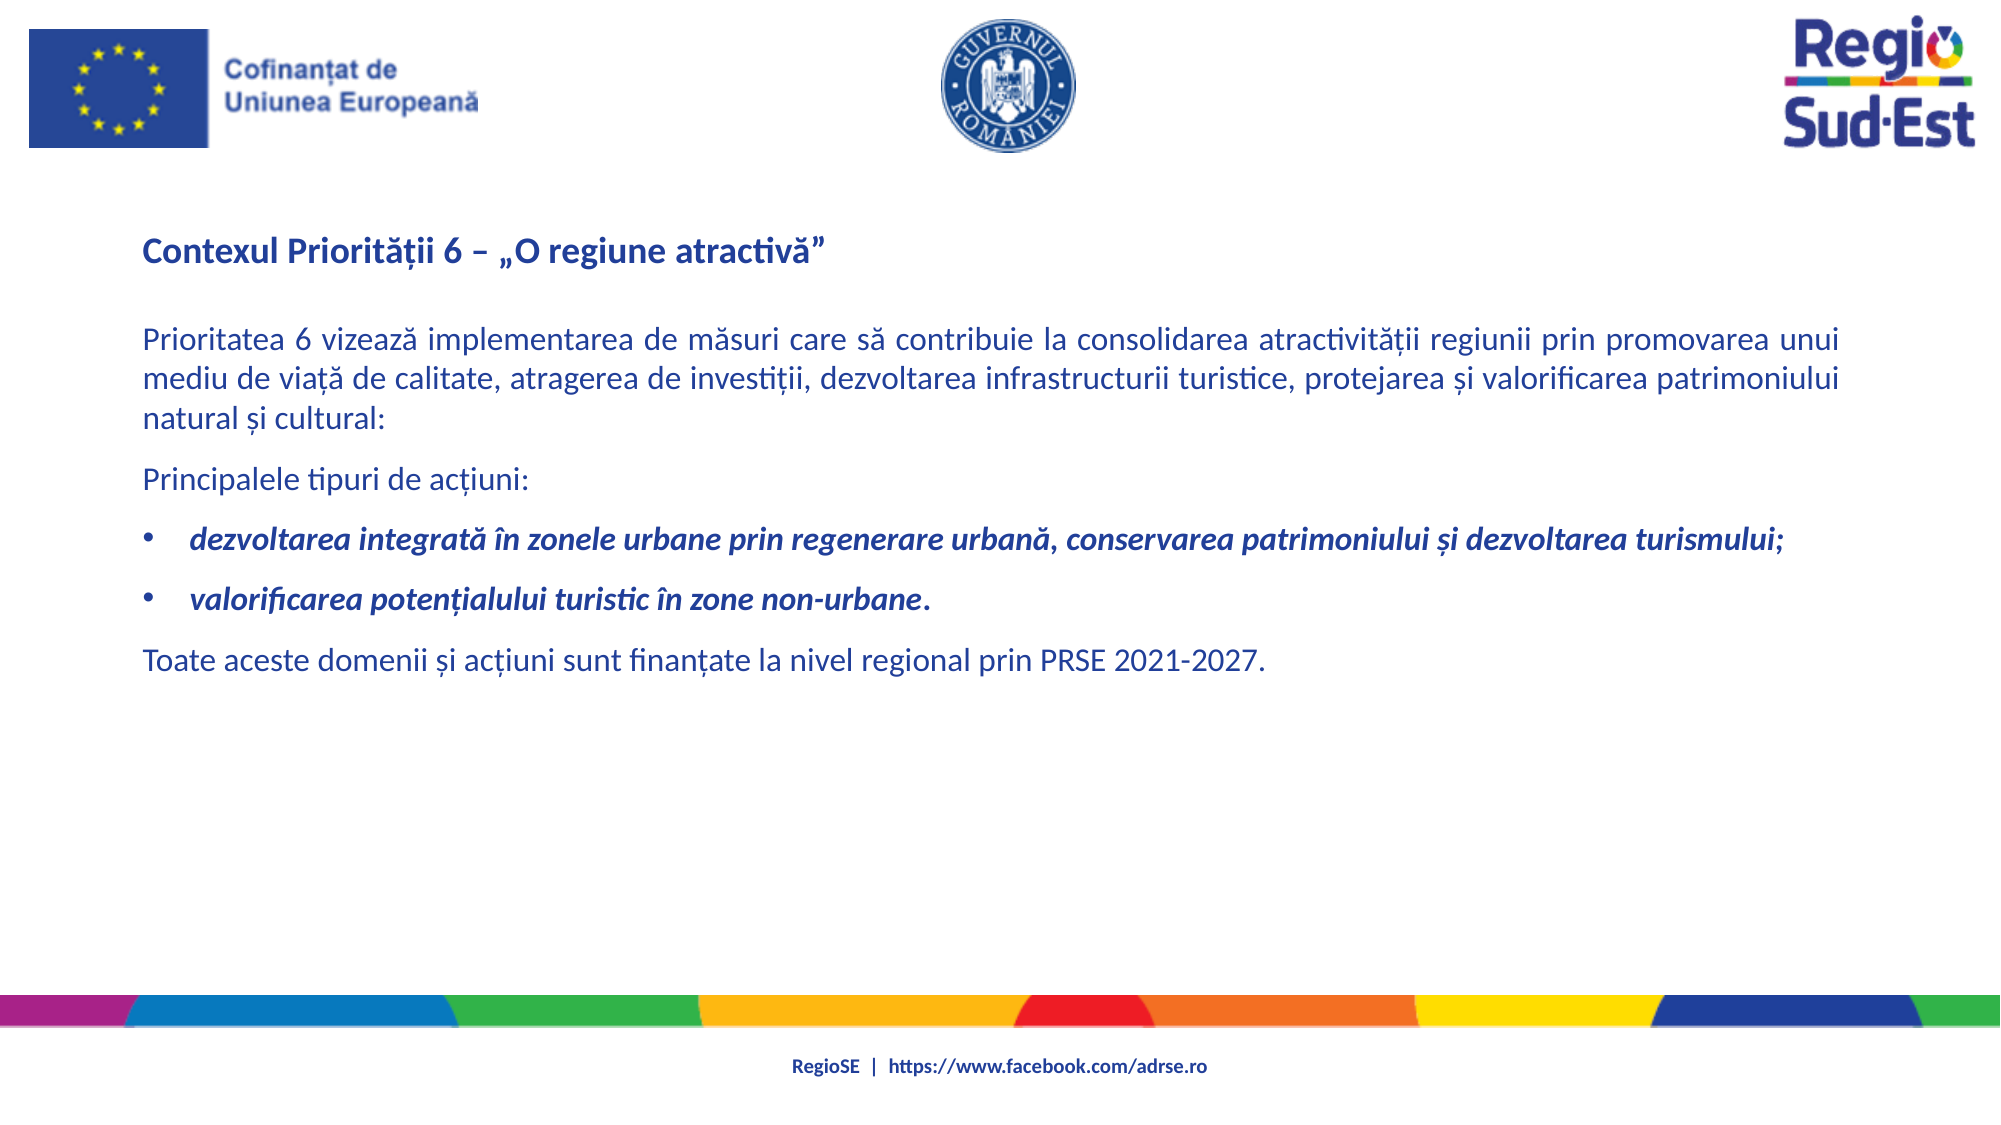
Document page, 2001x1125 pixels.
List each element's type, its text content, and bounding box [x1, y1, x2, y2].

text_box Contexul Priorității 6 – „O regiune atractivă” [127, 219, 1742, 279]
subtitle Prioritatea 6 vizează implementarea de măsuri care să contribuie la consolidarea atractivității regiunii prin promovarea unui mediu de viață de calitate, atragerea de investiții, dezvoltarea infrastructurii turistice, protejarea și valorificarea patrimoniului natural și cultural: Principalele tipuri de acțiuni: dezvoltarea integrată în zonele urbane prin regenerare urbană, conservarea patrimoniului și dezvoltarea turismului; valorificarea potențialului turistic în zone non-urbane. Toate aceste domenii și acțiuni sunt finanțate la nivel regional prin PRSE 2021-2027. [127, 309, 1858, 864]
picture [941, 19, 1076, 153]
text_box RegioSE | https://www.facebook.com/adrse.ro [776, 1029, 1223, 1085]
picture [0, 995, 2000, 1029]
picture [1759, 0, 2000, 220]
picture [28, 28, 478, 148]
